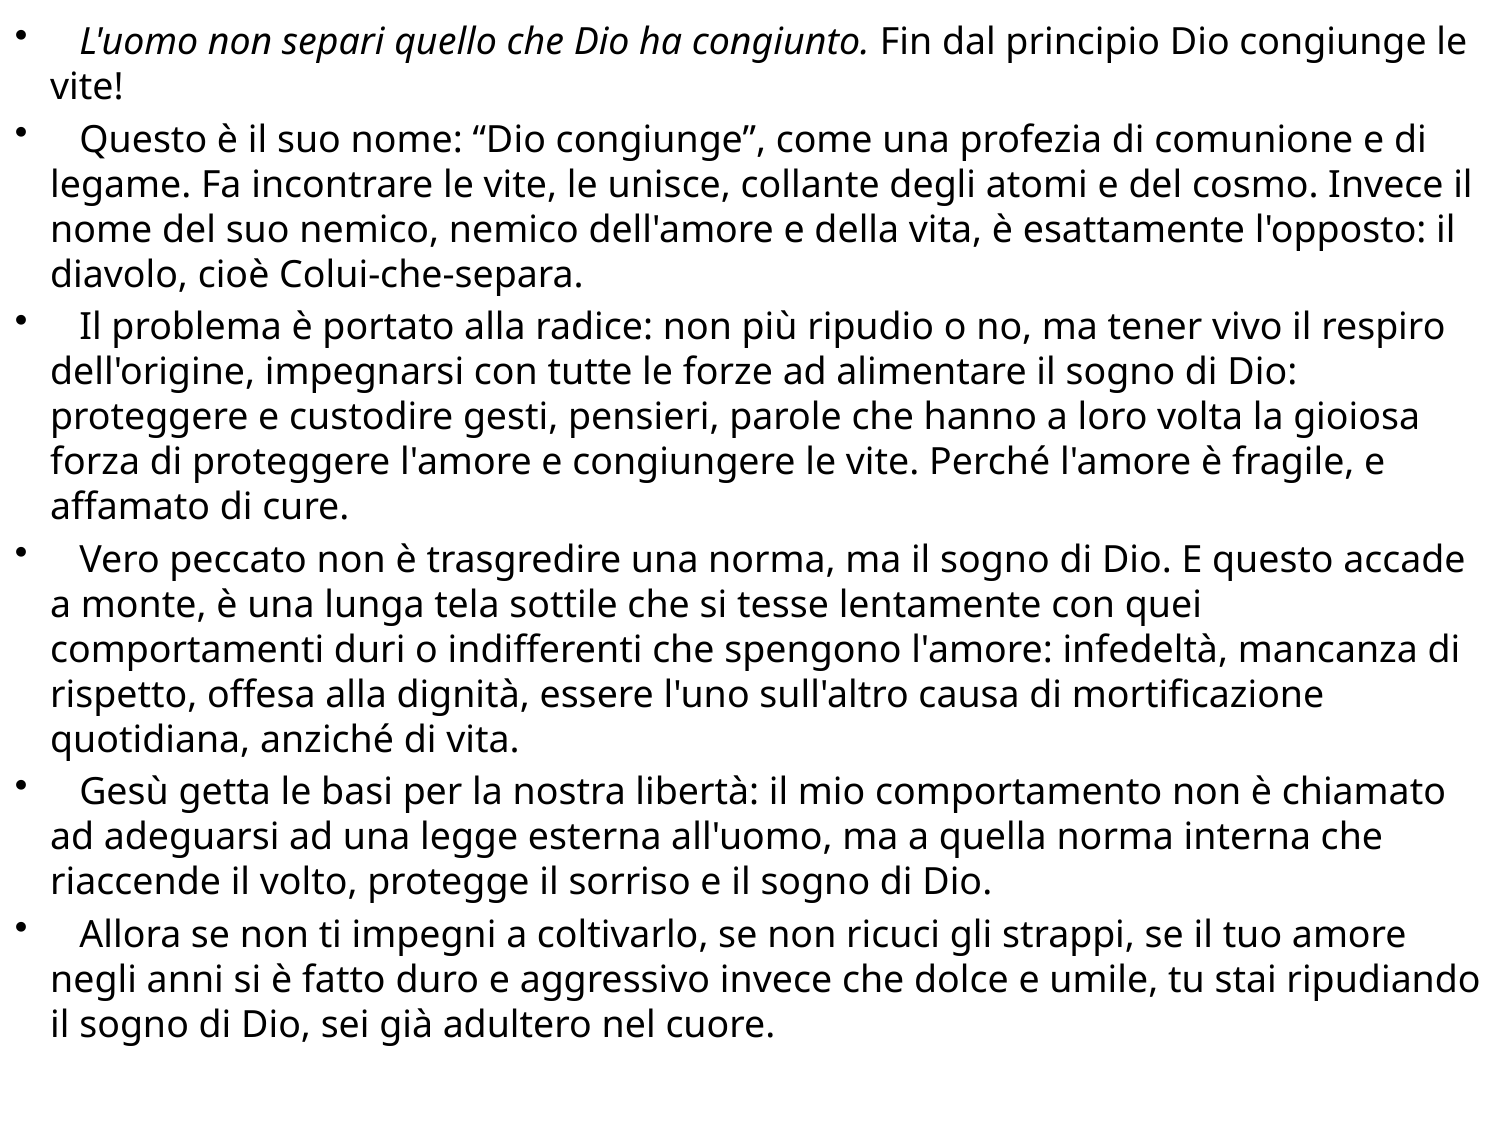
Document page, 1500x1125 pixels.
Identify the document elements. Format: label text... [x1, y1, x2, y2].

text_box L'uomo non separi quello che Dio ha congiunto. Fin dal principio Dio congiunge le vite! Questo è il suo nome: “Dio congiunge”, come una profezia di comunione e di legame. Fa incontrare le vite, le unisce, collante degli atomi e del cosmo. Invece il nome del suo nemico, nemico dell'amore e della vita, è esattamente l'opposto: il diavolo, cioè Colui-che-separa. Il problema è portato alla radice: non più ripudio o no, ma tener vivo il respiro dell'origine, impegnarsi con tutte le forze ad alimentare il sogno di Dio: proteggere e custodire gesti, pensieri, parole che hanno a loro volta la gioiosa forza di proteggere l'amore e congiungere le vite. Perché l'amore è fragile, e affamato di cure. Vero peccato non è trasgredire una norma, ma il sogno di Dio. E questo accade a monte, è una lunga tela sottile che si tesse lentamente con quei comportamenti duri o indifferenti che spengono l'amore: infedeltà, mancanza di rispetto, offesa alla dignità, essere l'uno sull'altro causa di mortificazione quotidiana, anziché di vita. Gesù getta le basi per la nostra libertà: il mio comportamento non è chiamato ad adeguarsi ad una legge esterna all'uomo, ma a quella norma interna che riaccende il volto, protegge il sorriso e il sogno di Dio. Allora se non ti impegni a coltivarlo, se non ricuci gli strappi, se il tuo amore negli anni si è fatto duro e aggressivo invece che dolce e umile, tu stai ripudiando il sogno di Dio, sei già adultero nel cuore. [0, 9, 1500, 1052]
